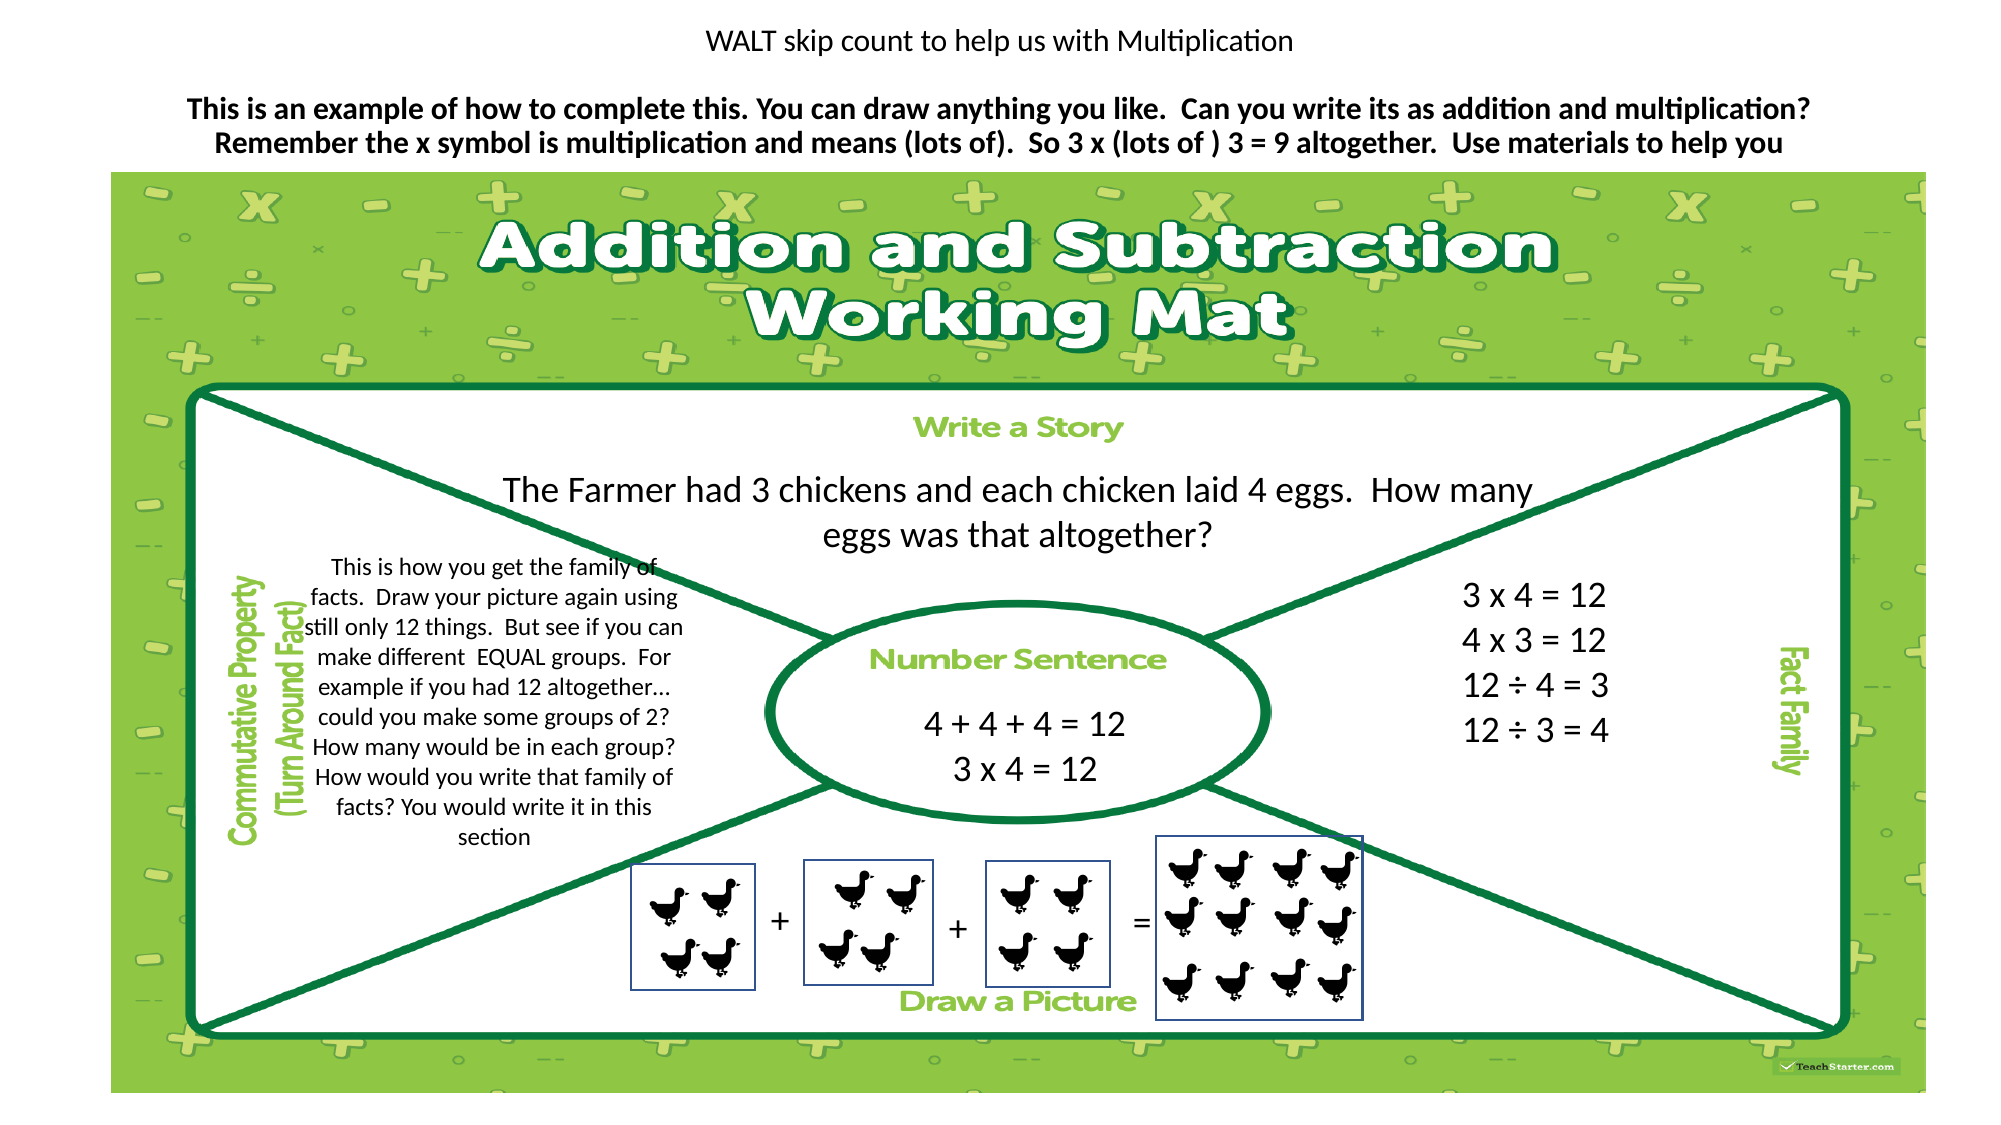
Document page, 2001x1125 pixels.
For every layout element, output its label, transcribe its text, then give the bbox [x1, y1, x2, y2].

picture [111, 172, 1926, 1093]
title WALT skip count to help us with Multiplication This is an example of how to complete this. You can draw anything you like. Can you write its as addition and multiplication? Remember the x symbol is multiplication and means (lots of). So 3 x (lots of ) 3 = 9 altogether. Use materials to help you [137, 4, 1863, 170]
